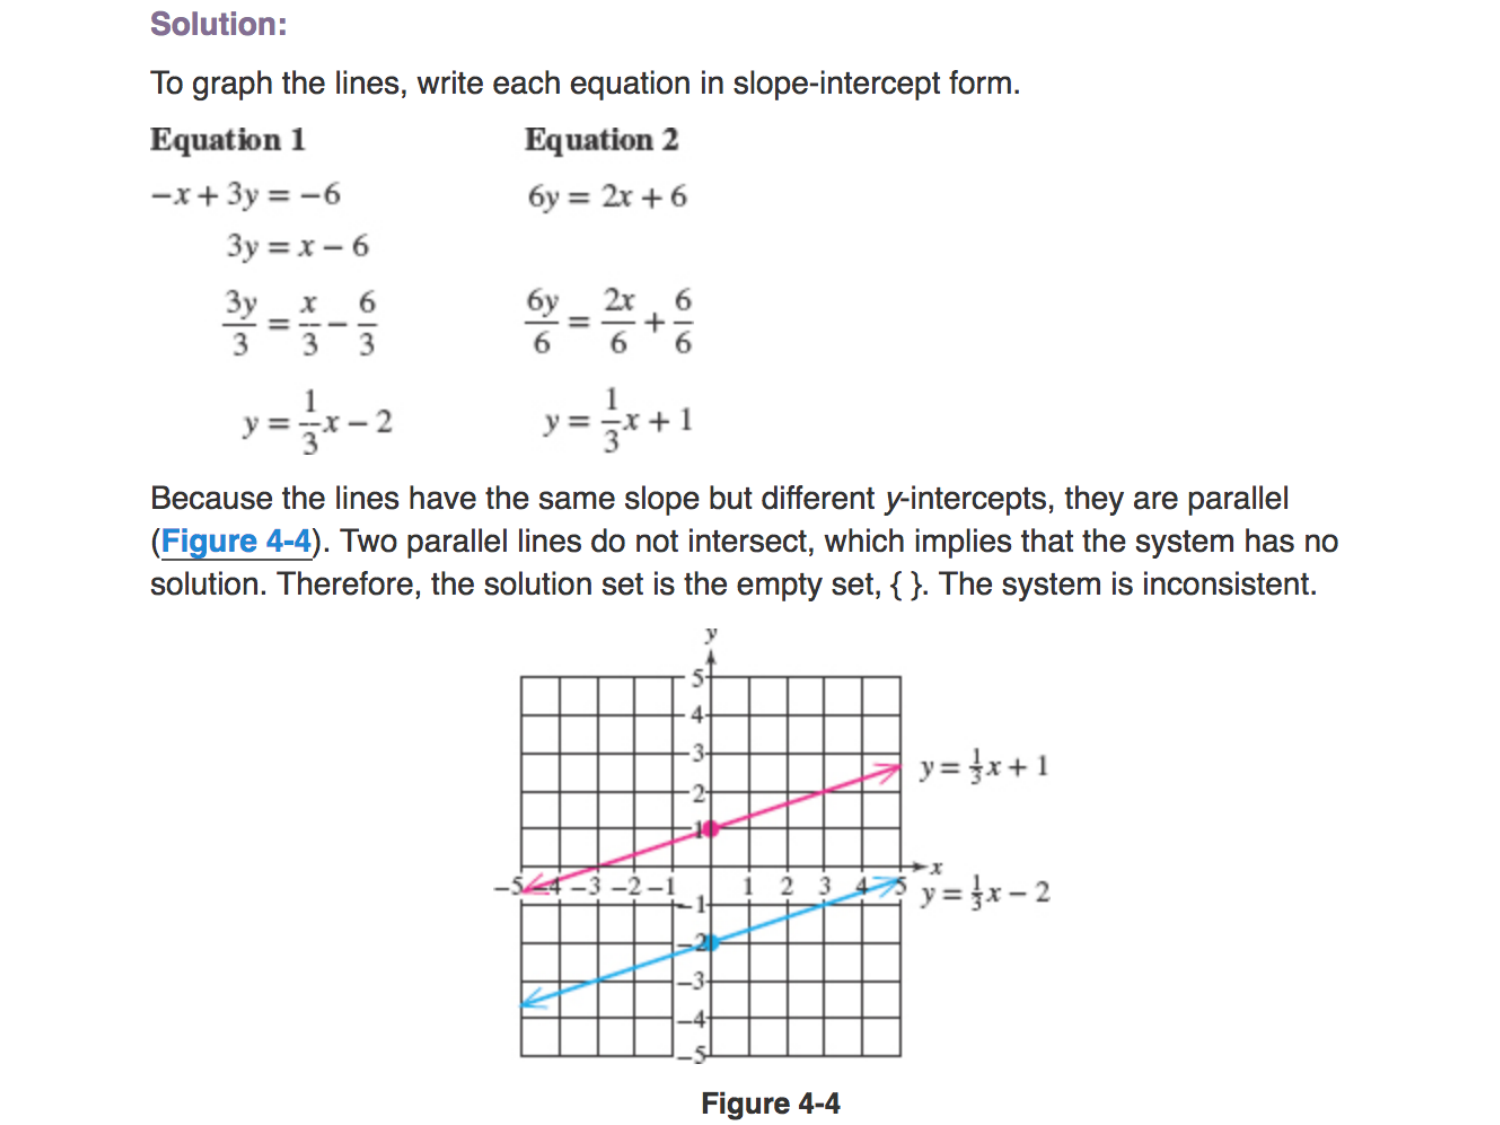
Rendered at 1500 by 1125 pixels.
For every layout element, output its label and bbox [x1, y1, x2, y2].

list [0, 0, 1500, 1125]
